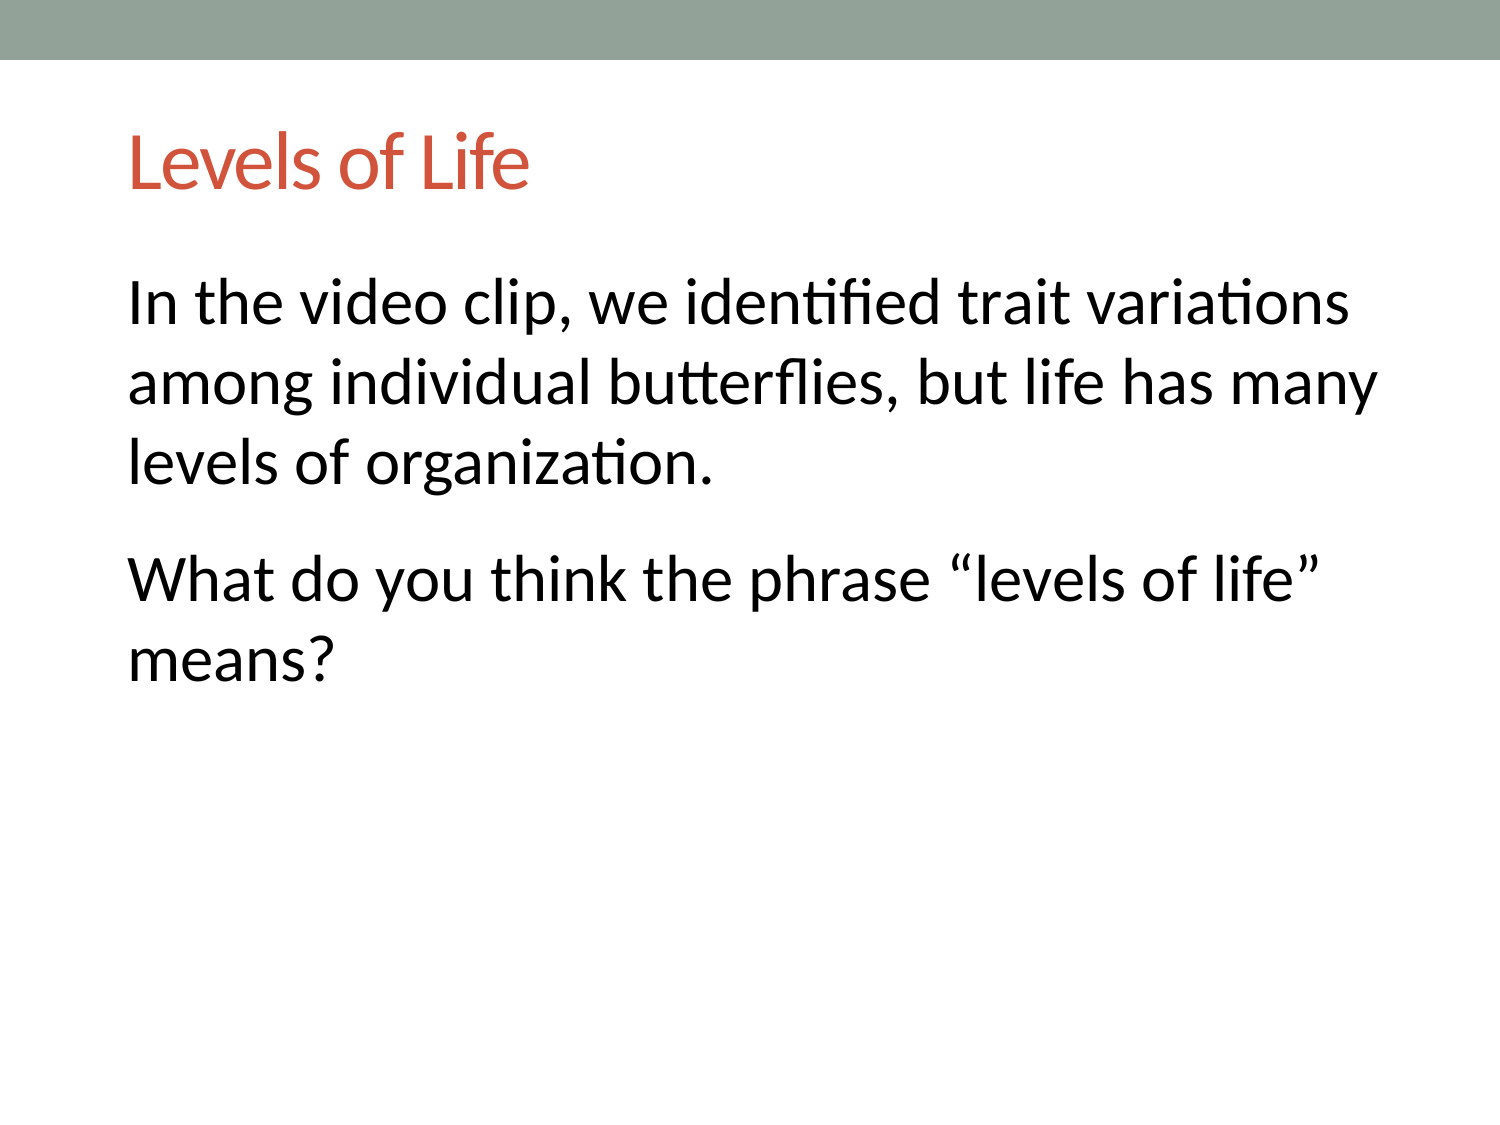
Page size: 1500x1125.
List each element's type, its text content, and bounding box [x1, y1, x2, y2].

title Levels of Life [112, 75, 1425, 238]
list In the video clip, we identified trait variations among individual butterflies, but life has many levels of organization. What do you think the phrase “levels of life” means? [112, 249, 1425, 1050]
